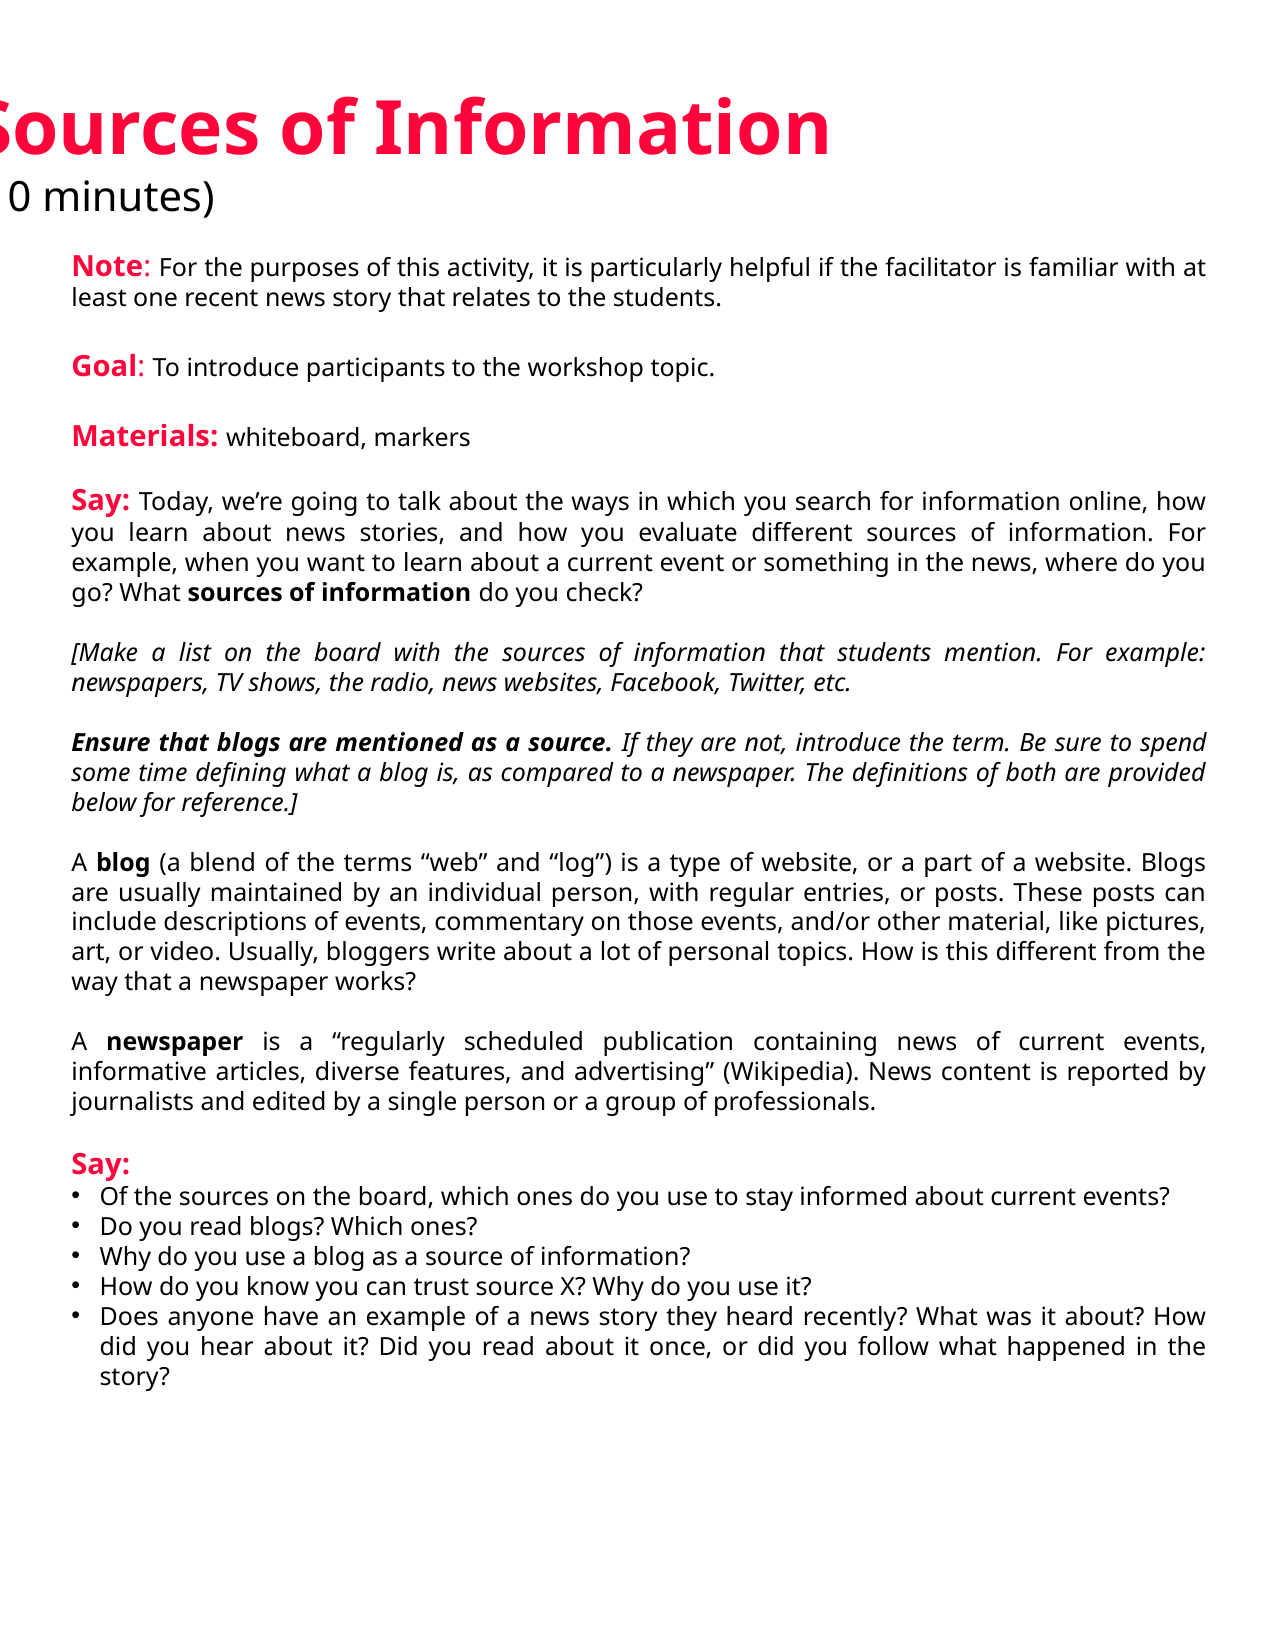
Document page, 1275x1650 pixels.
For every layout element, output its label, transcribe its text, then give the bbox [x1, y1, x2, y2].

text_box Note: For the purposes of this activity, it is particularly helpful if the facilitator is familiar with at least one recent news story that relates to the students. Goal: To introduce participants to the workshop topic. Materials: whiteboard, markers Say: Today, we’re going to talk about the ways in which you search for information online, how you learn about news stories, and how you evaluate different sources of information. For example, when you want to learn about a current event or something in the news, where do you go? What sources of information do you check? [Make a list on the board with the sources of information that students mention. For example: newspapers, TV shows, the radio, news websites, Facebook, Twitter, etc. Ensure that blogs are mentioned as a source. If they are not, introduce the term. Be sure to spend some time defining what a blog is, as compared to a newspaper. The definitions of both are provided below for reference.] A blog (a blend of the terms “web” and “log”) is a type of website, or a part of a website. Blogs are usually maintained by an individual person, with regular entries, or posts. These posts can include descriptions of events, commentary on those events, and/or other material, like pictures, art, or video. Usually, bloggers write about a lot of personal topics. How is this different from the way that a newspaper works? A newspaper is a “regularly scheduled publication containing news of current events, informative articles, diverse features, and advertising” (Wikipedia). News content is reported by journalists and edited by a single person or a group of professionals. Say: Of the sources on the board, which ones do you use to stay informed about current events? Do you read blogs? Which ones? Why do you use a blog as a source of information? How do you know you can trust source X? Why do you use it? Does anyone have an example of a news story they heard recently? What was it about? How did you hear about it? Did you read about it once, or did you follow what happened in the story? [56, 239, 1223, 1607]
text_box Sources of Information (10 minutes) [0, 72, 849, 227]
